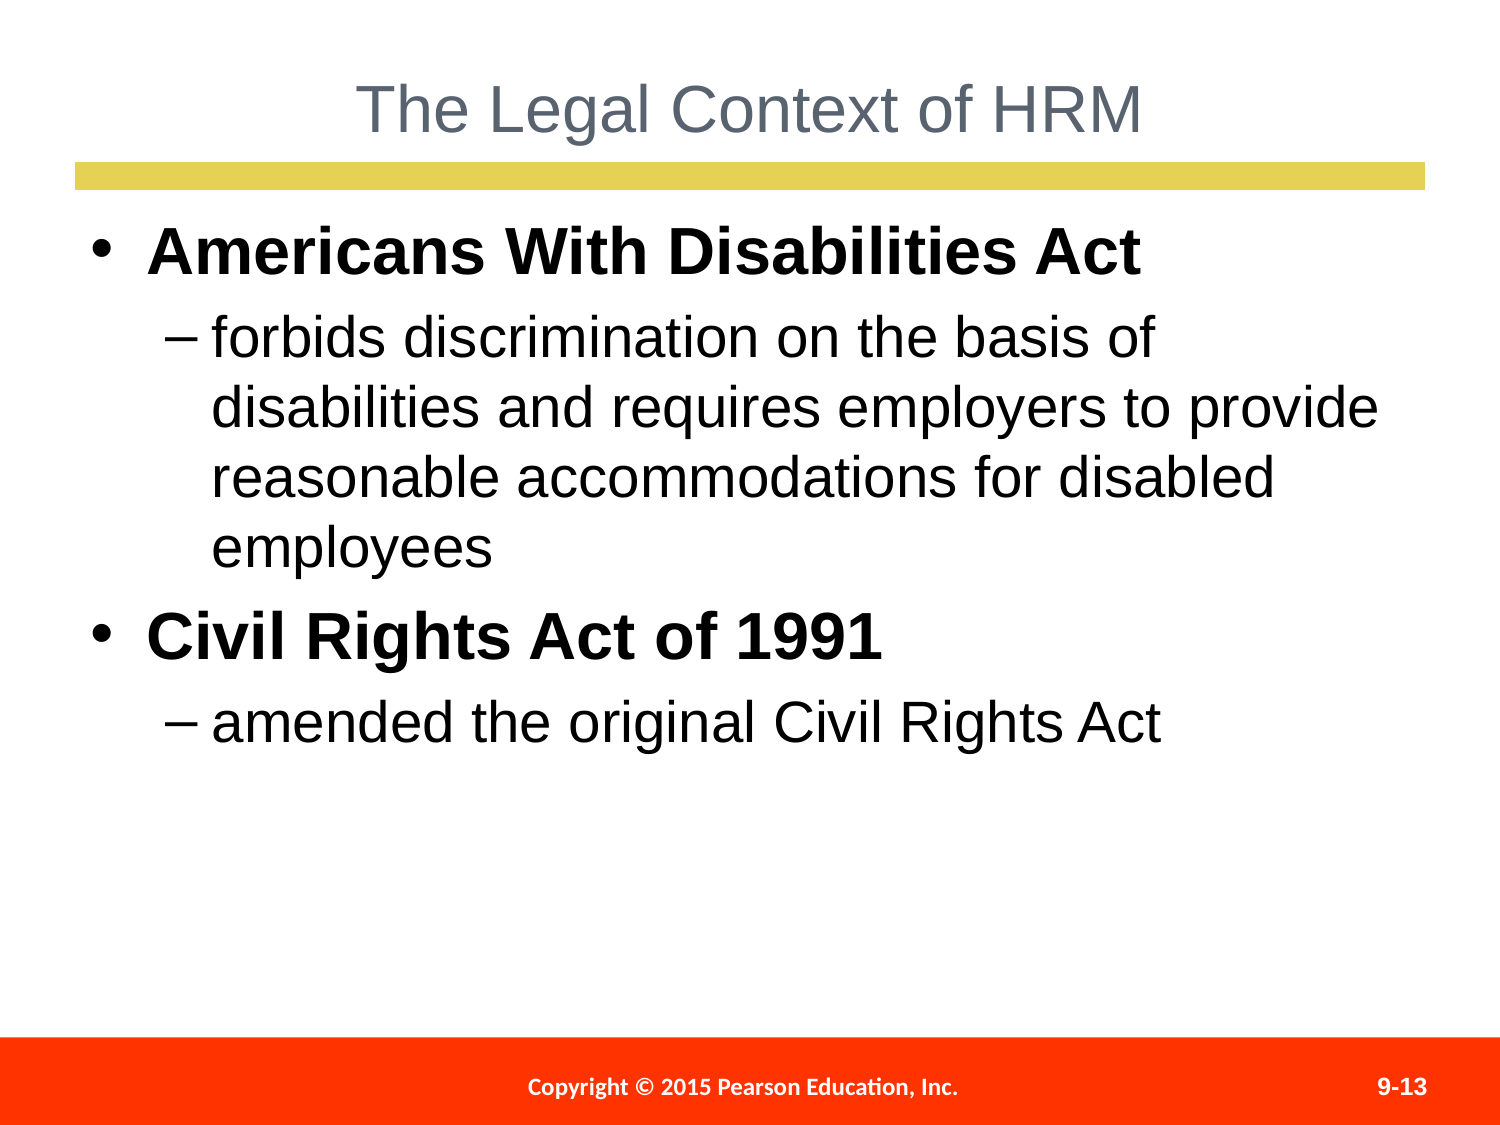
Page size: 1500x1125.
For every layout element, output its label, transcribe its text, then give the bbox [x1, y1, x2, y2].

title The Legal Context of HRM [74, 12, 1426, 199]
list Americans With Disabilities Act forbids discrimination on the basis of disabilities and requires employers to provide reasonable accommodations for disabled employees Civil Rights Act of 1991 amended the original Civil Rights Act [74, 199, 1426, 1006]
